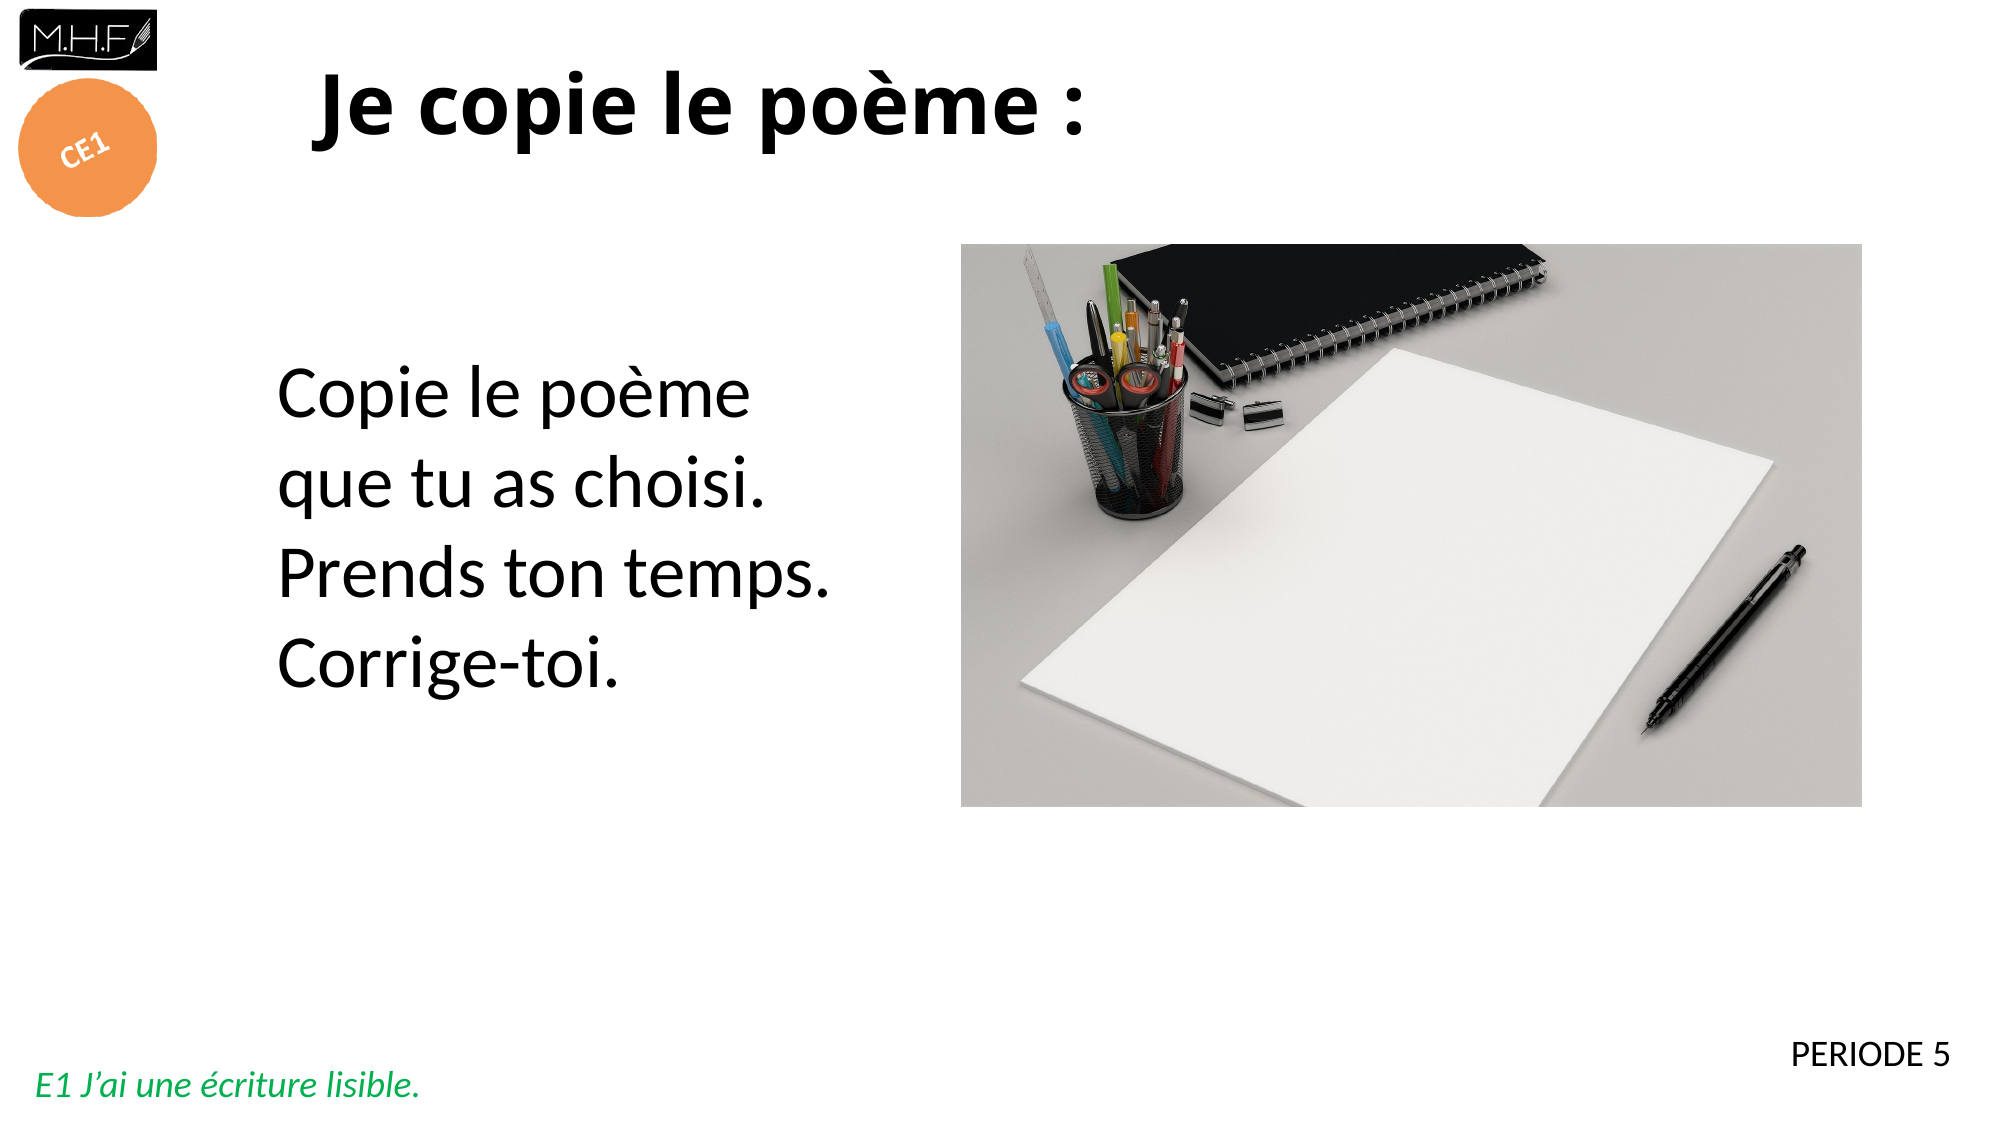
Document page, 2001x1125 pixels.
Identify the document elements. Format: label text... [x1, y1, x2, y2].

text_box Copie le poème que tu as choisi. Prends ton temps. Corrige-toi. [262, 334, 889, 845]
picture [18, 78, 157, 218]
picture [961, 244, 1862, 807]
text_box PERIODE 5 [1362, 1021, 1967, 1082]
text_box Je copie le poème : [303, 7, 1549, 208]
picture [16, 7, 157, 74]
text_box E1 J’ai une écriture lisible. [19, 1052, 646, 1125]
